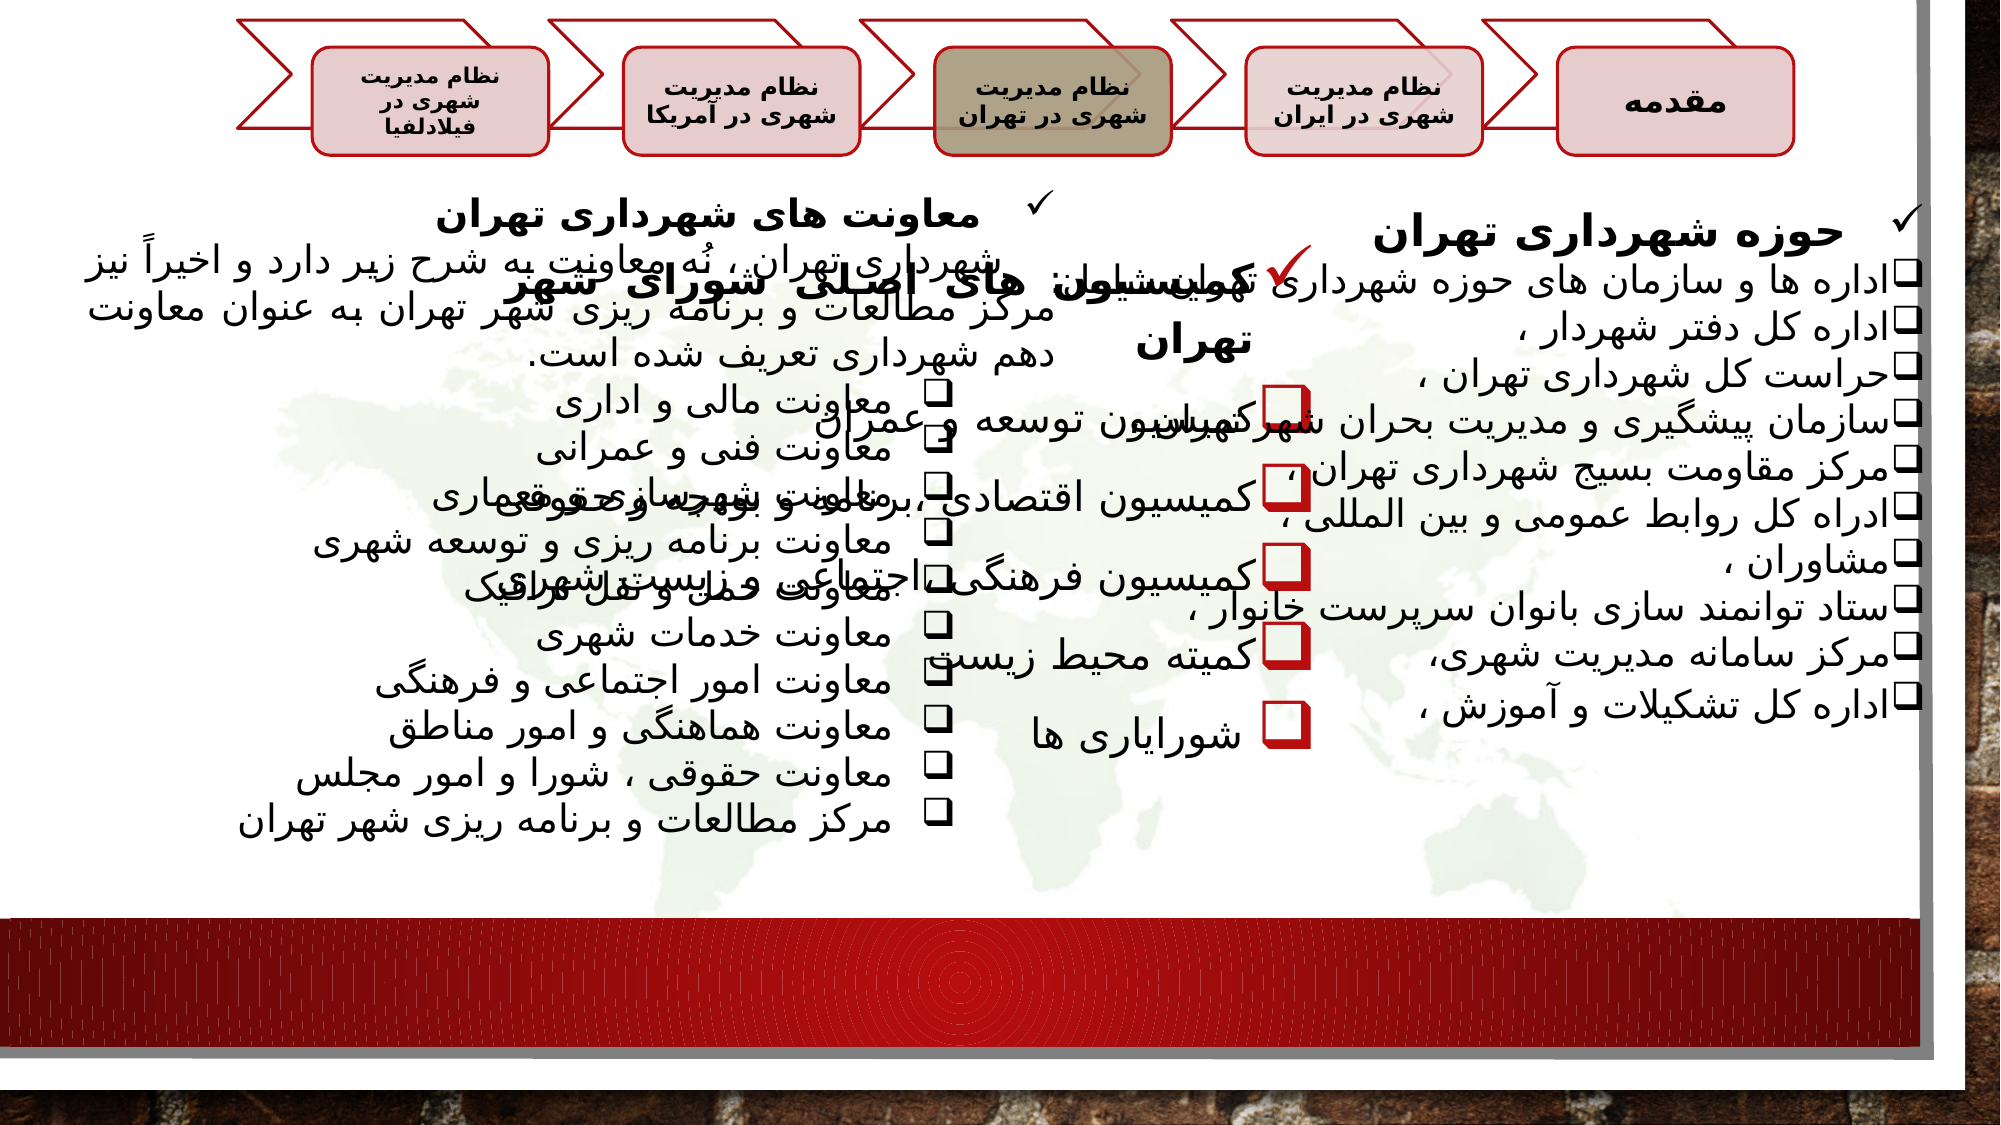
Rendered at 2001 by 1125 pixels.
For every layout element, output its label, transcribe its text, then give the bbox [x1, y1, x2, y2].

picture [0, 0, 1919, 918]
picture [0, 0, 2001, 1125]
text_box معاونت های شهرداری تهران شهرداری تهران ، نُه معاونت به شرح زیر دارد و اخیراً نیز مرکز مطالعات و برنامه ریزی شهر تهران به عنوان معاونت دهم شهرداری تعریف شده است. معاونت مالی و اداری معاونت فنی و عمرانی معاونت شهرسازی و معماری معاونت برنامه ریزی و توسعه شهری معاونت حمل و نقل ترافیک معاونت خدمات شهری معاونت امور اجتماعی و فرهنگی معاونت هماهنگی و امور مناطق معاونت حقوقی ، شورا و امور مجلس مرکز مطالعات و برنامه ریزی شهر تهران [70, 180, 1071, 848]
list کمیسیون های اصلی شورای شهر تهران کمیسیون توسعه و عمران کمیسیون اقتصادی ،برنامه و بودجه و حقوقی کمیسیون فرهنگی ،اجتماعی و زیست شهری کمیته محیط زیست شورایاری ها [479, 736, 1332, 869]
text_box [237, 6, 1795, 169]
text_box حوزه شهرداری تهران اداره ها و سازمان های حوزه شهرداری تهران شامل: اداره کل دفتر شهردار ، حراست کل شهرداری تهران ، سازمان پیشگیری و مدیریت بحران شهر تهران ، مرکز مقاومت بسیج شهرداری تهران ، ادراه کل روابط عمومی و بین المللی ، مشاوران ، ستاد توانمند سازی بانوان سرپرست خانوار ، مرکز سامانه مدیریت شهری، اداره کل تشکیلات و آموزش ، [1071, 194, 1941, 736]
